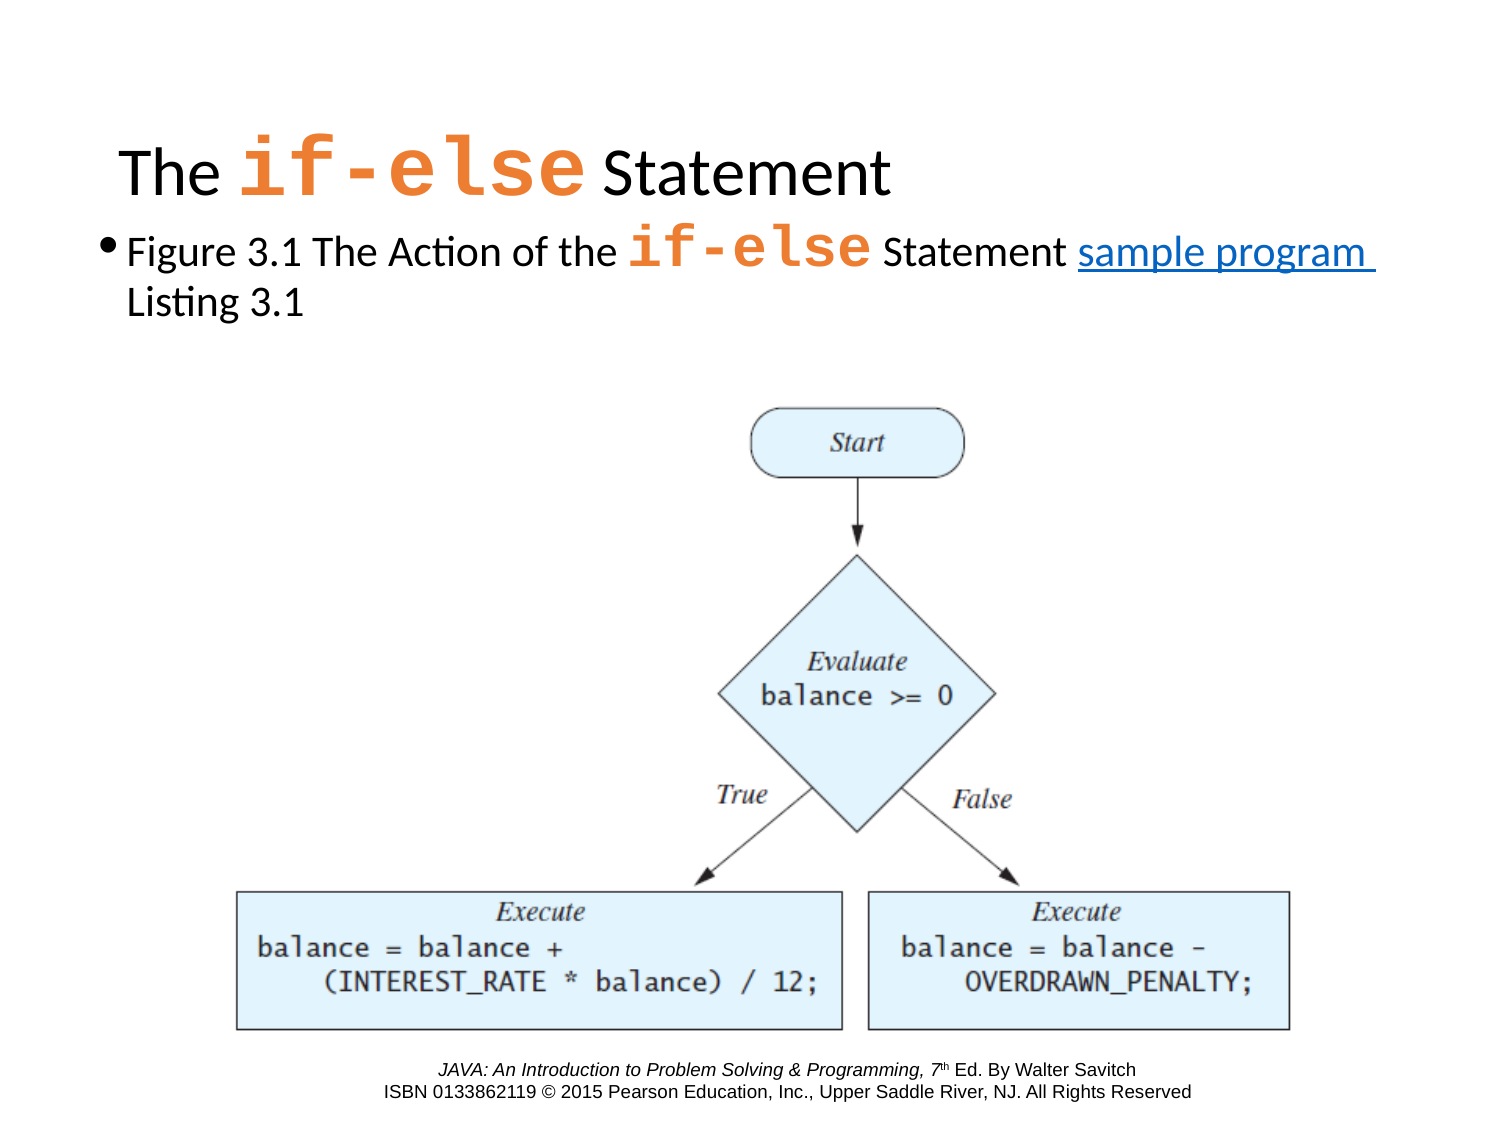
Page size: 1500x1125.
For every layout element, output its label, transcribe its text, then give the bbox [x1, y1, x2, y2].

title The if-else Statement [103, 59, 1397, 208]
list Figure 3.1 The Action of the if-else Statement sample program Listing 3.1 [83, 208, 1434, 951]
picture [227, 393, 1303, 1040]
